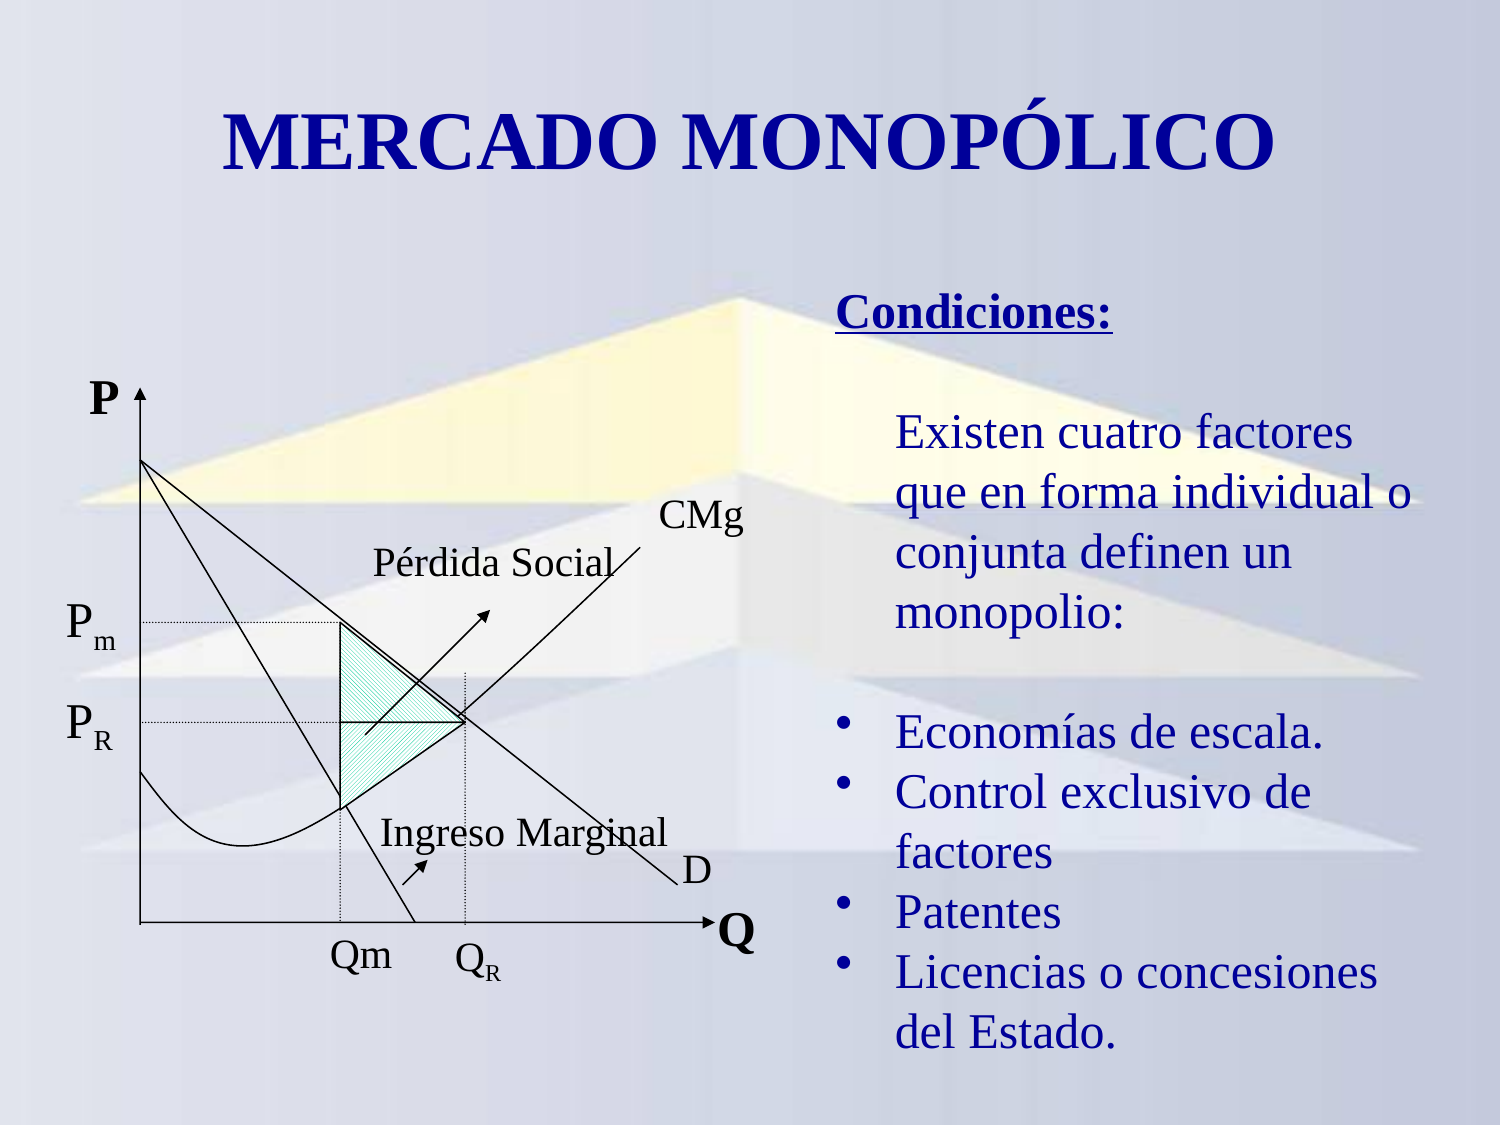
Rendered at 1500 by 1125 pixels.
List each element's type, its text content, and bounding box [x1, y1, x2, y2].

text_box [630, 547, 641, 557]
text_box [380, 684, 465, 722]
text_box Pérdida Social [357, 527, 630, 592]
text_box [140, 681, 340, 846]
text_box [340, 622, 416, 722]
title MERCADO MONOPÓLICO [112, 42, 1388, 231]
text_box Condiciones: Existen cuatro factores que en forma individual o conjunta definen un monopolio: Economías de escala. Control exclusivo de factores Patentes Licencias o concesiones del Estado. [820, 211, 1453, 1067]
picture [0, 0, 1500, 1125]
text_box QR [440, 922, 547, 994]
text_box P [75, 356, 136, 432]
text_box PR [50, 680, 158, 764]
text_box Q [702, 889, 772, 964]
text_box [340, 722, 465, 810]
text_box Qm [315, 919, 408, 985]
text_box Ingreso Marginal [364, 797, 683, 863]
text_box [136, 387, 147, 580]
text_box [418, 592, 594, 716]
text_box Pm [50, 580, 158, 664]
text_box CMg [643, 479, 760, 545]
text_box [402, 859, 428, 885]
text_box [365, 609, 491, 735]
text_box [388, 619, 479, 682]
text_box D [667, 834, 728, 899]
